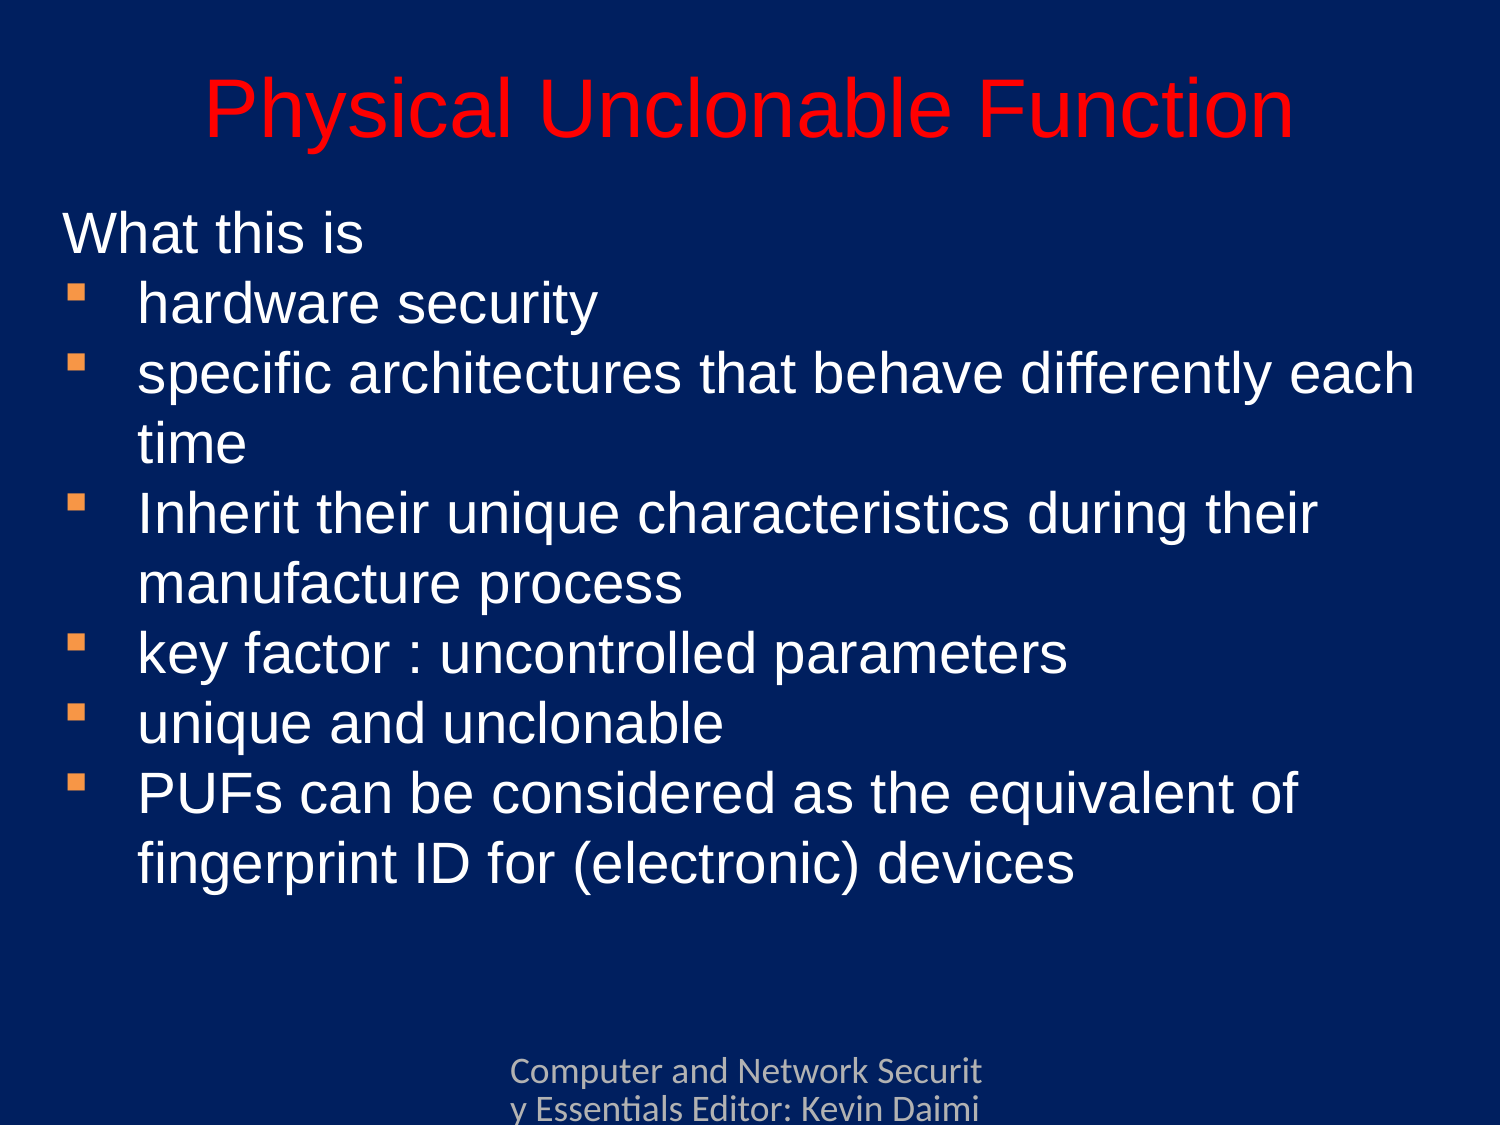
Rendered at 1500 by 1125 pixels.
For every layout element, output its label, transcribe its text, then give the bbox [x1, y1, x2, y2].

footer Computer and Network Security Essentials Editor: Kevin Daimi Associate Editors: Guillermo Francia, Levent Ertaul, Luis H. Encinas, Eman El-Sheikh Published by Springer [510, 1046, 990, 1103]
title Physical Unclonable Function [44, 53, 1456, 155]
list What this is hardware security specific architectures that behave differently each time Inherit their unique characteristics during their manufacture process key factor : uncontrolled parameters unique and unclonable PUFs can be considered as the equivalent of fingerprint ID for (electronic) devices [62, 195, 1437, 903]
